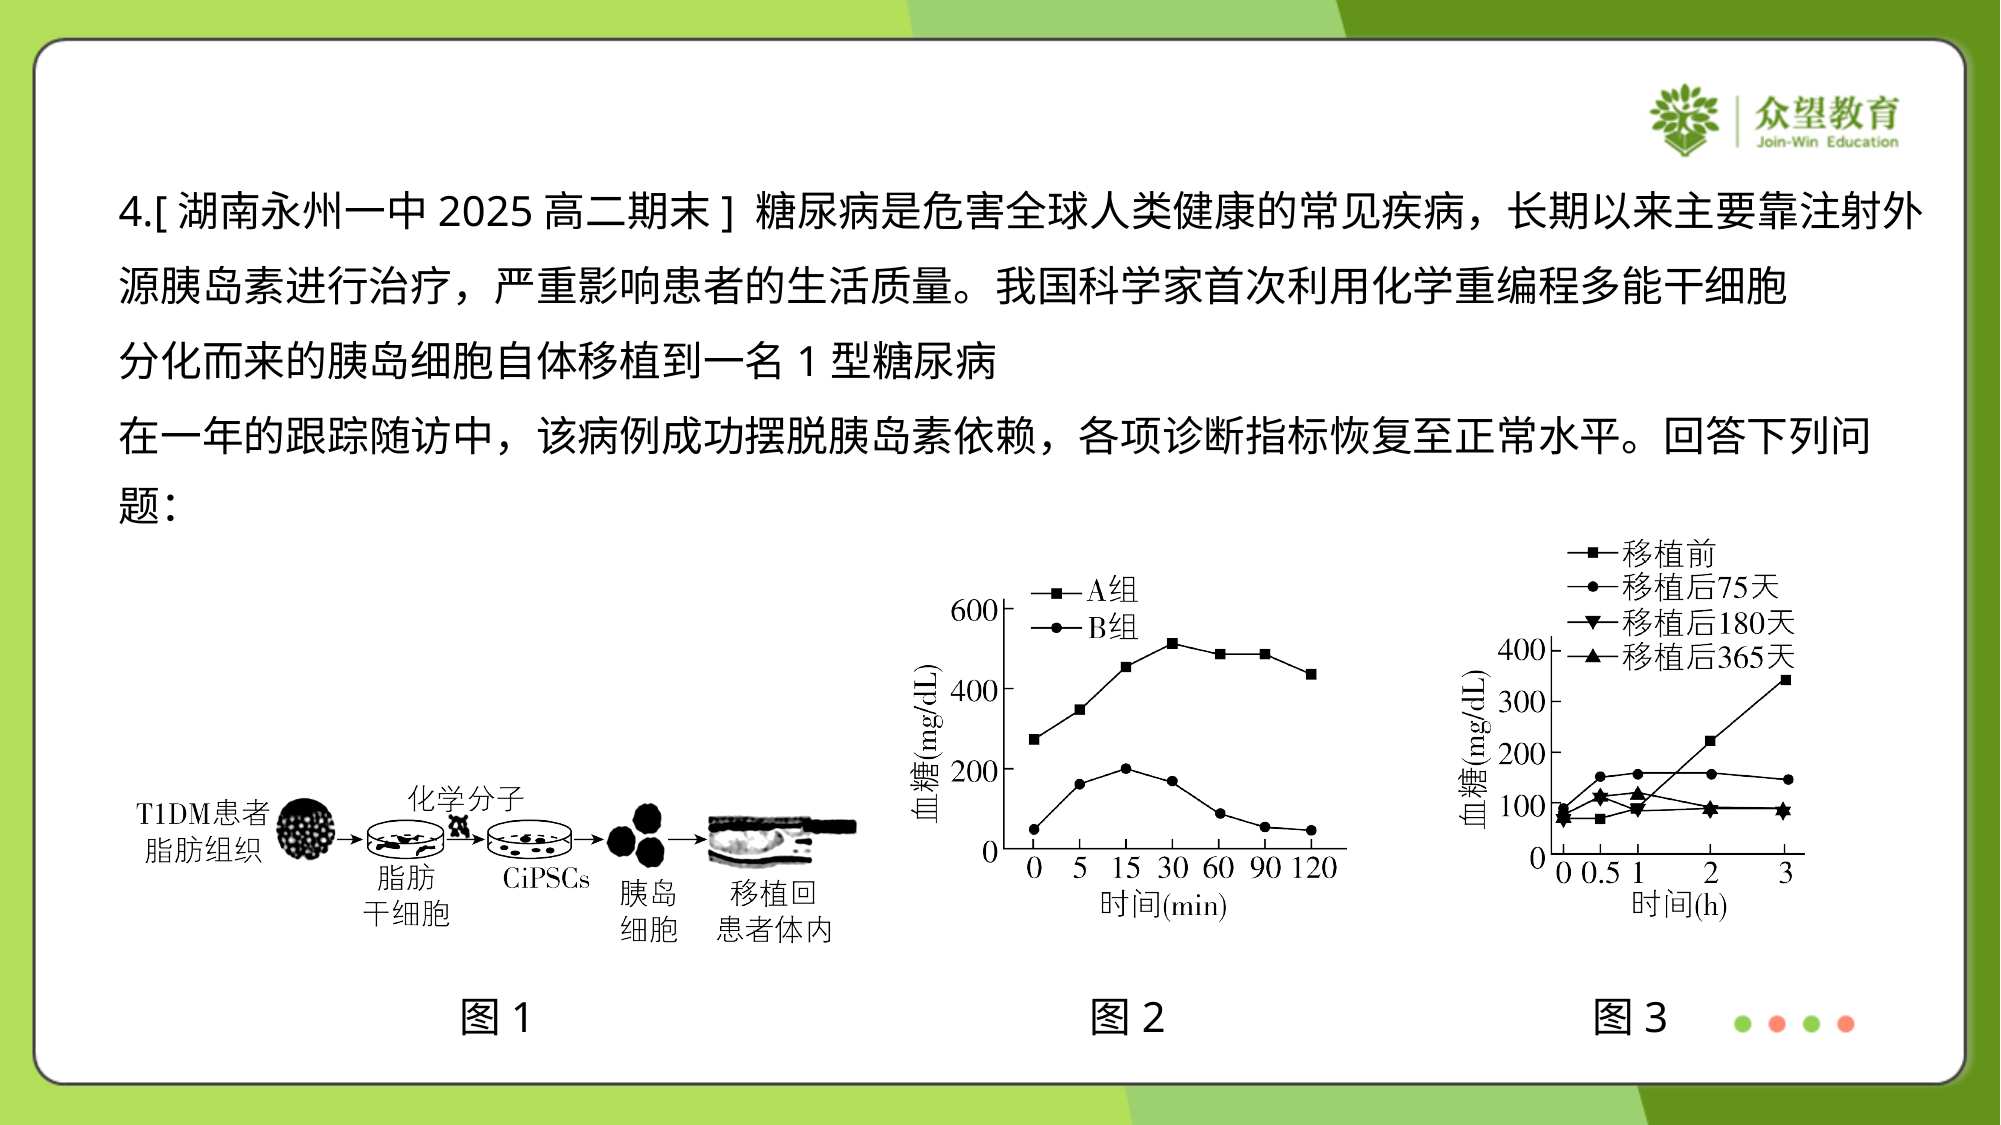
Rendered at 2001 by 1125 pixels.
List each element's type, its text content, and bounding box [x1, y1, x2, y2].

text_box 图2 [1090, 968, 1166, 1034]
text_box 图1 [459, 968, 535, 1034]
text_box 图3 [1592, 968, 1669, 1034]
picture [0, 0, 2000, 1125]
